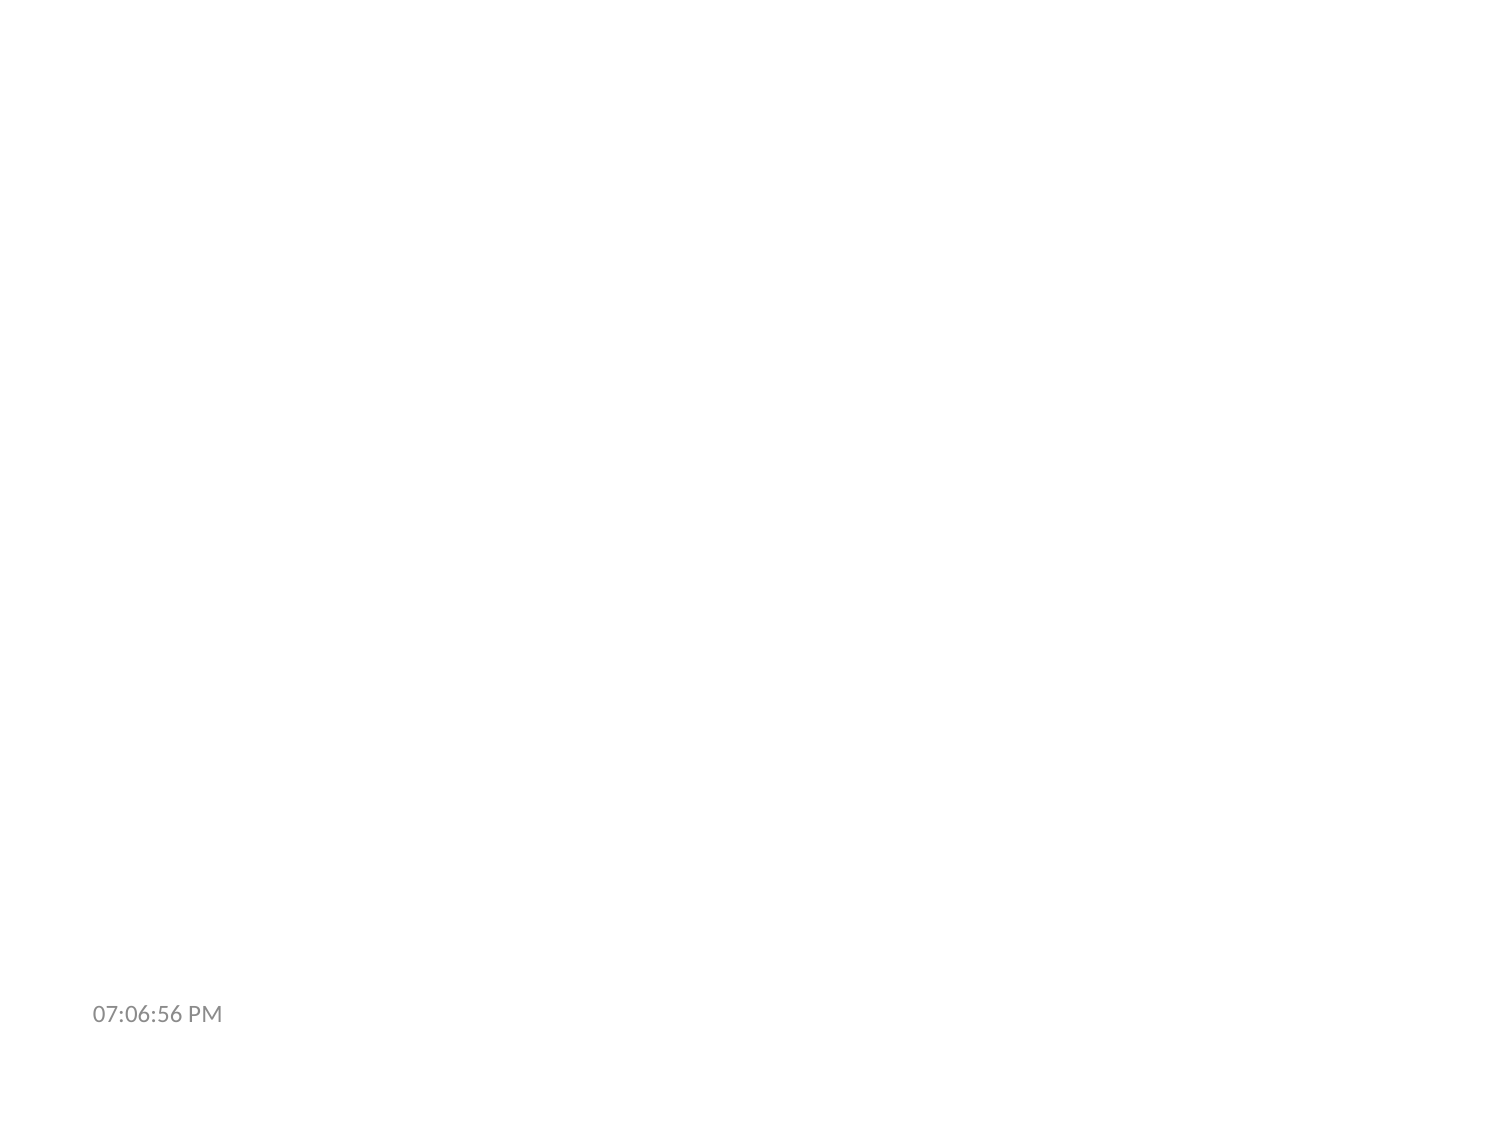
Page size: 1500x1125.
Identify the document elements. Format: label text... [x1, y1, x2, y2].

text_box 3:35:09 PM [77, 982, 428, 1043]
